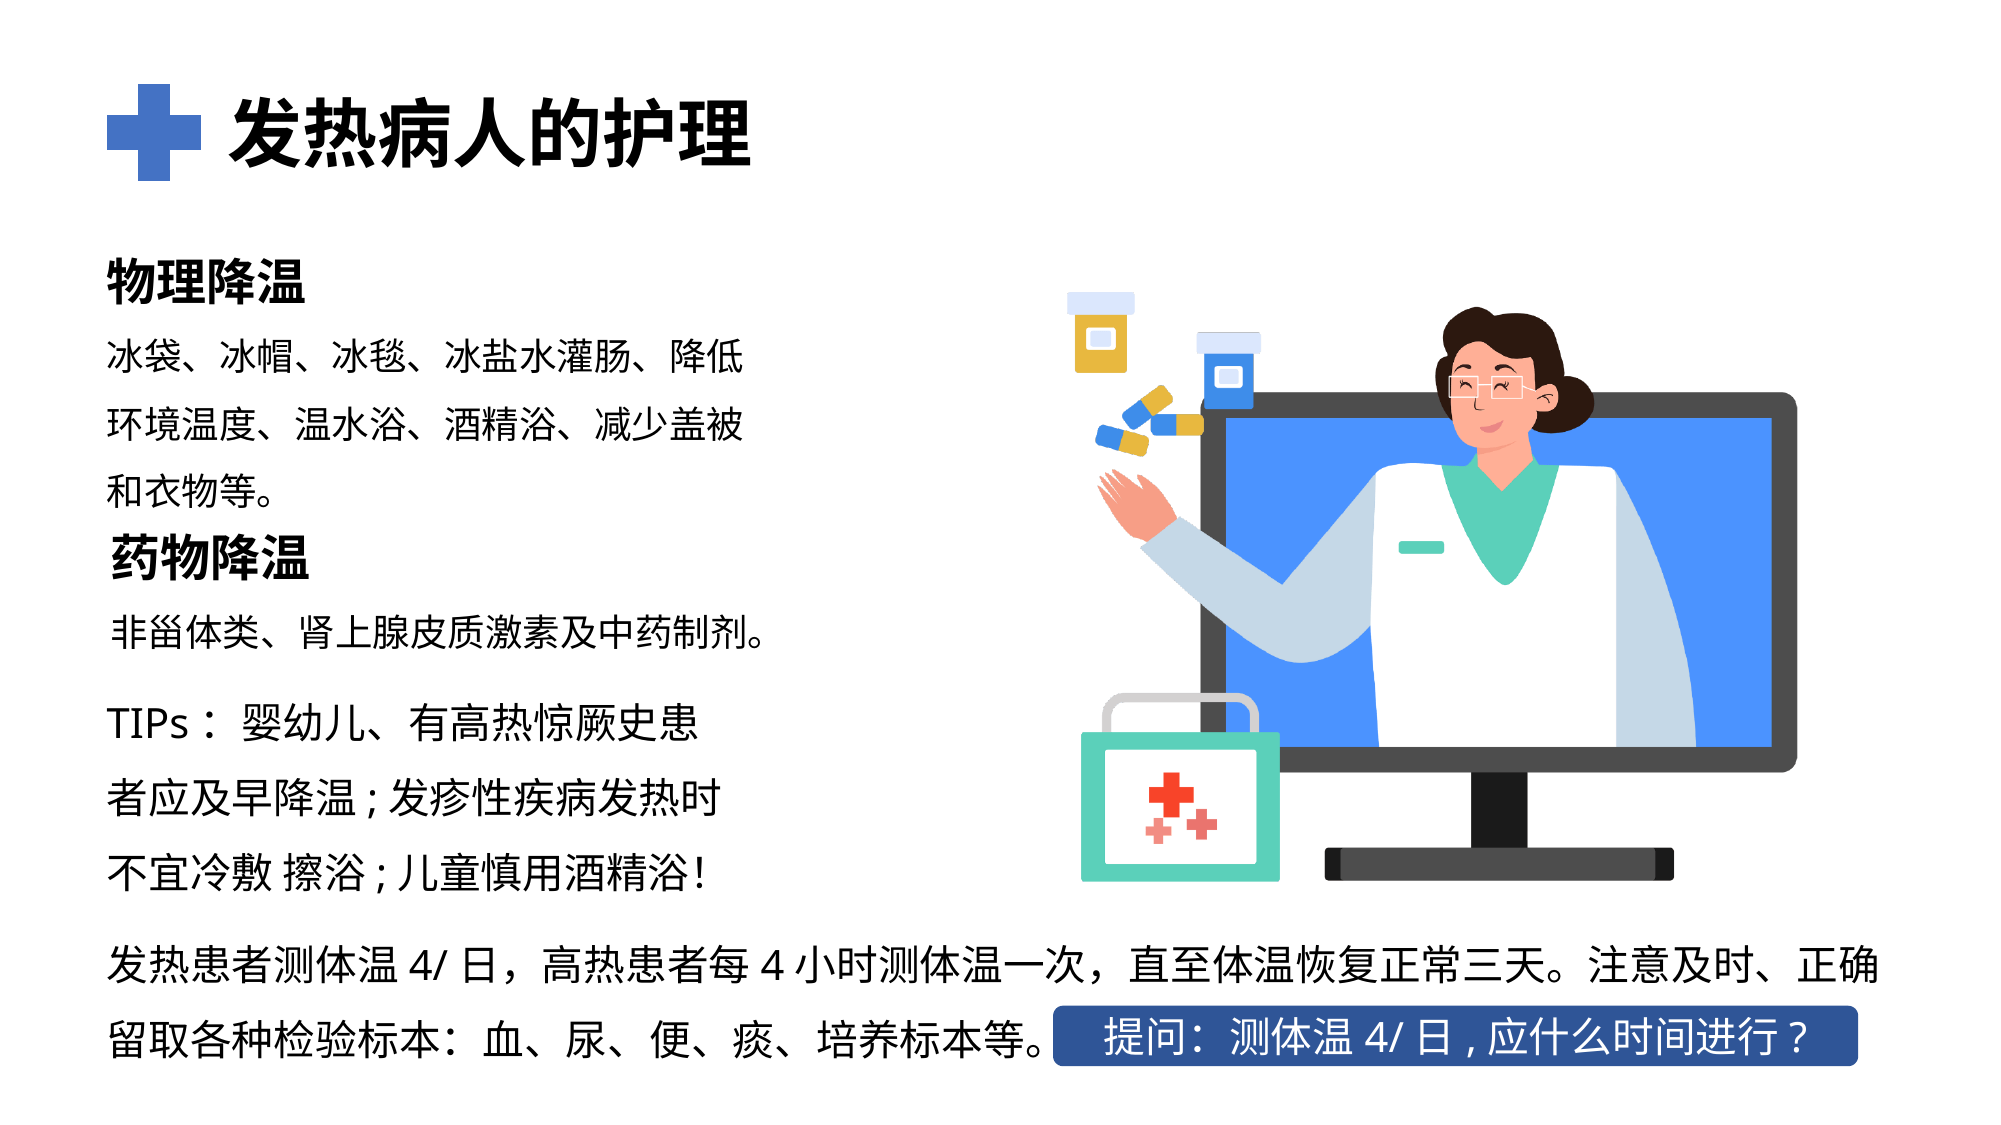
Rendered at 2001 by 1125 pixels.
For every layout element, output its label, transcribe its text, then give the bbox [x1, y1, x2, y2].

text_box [91, 213, 804, 899]
text_box [107, 84, 201, 181]
text_box 发热病人的护理 [213, 79, 1216, 185]
picture [949, 104, 1890, 1044]
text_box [91, 906, 1929, 1125]
